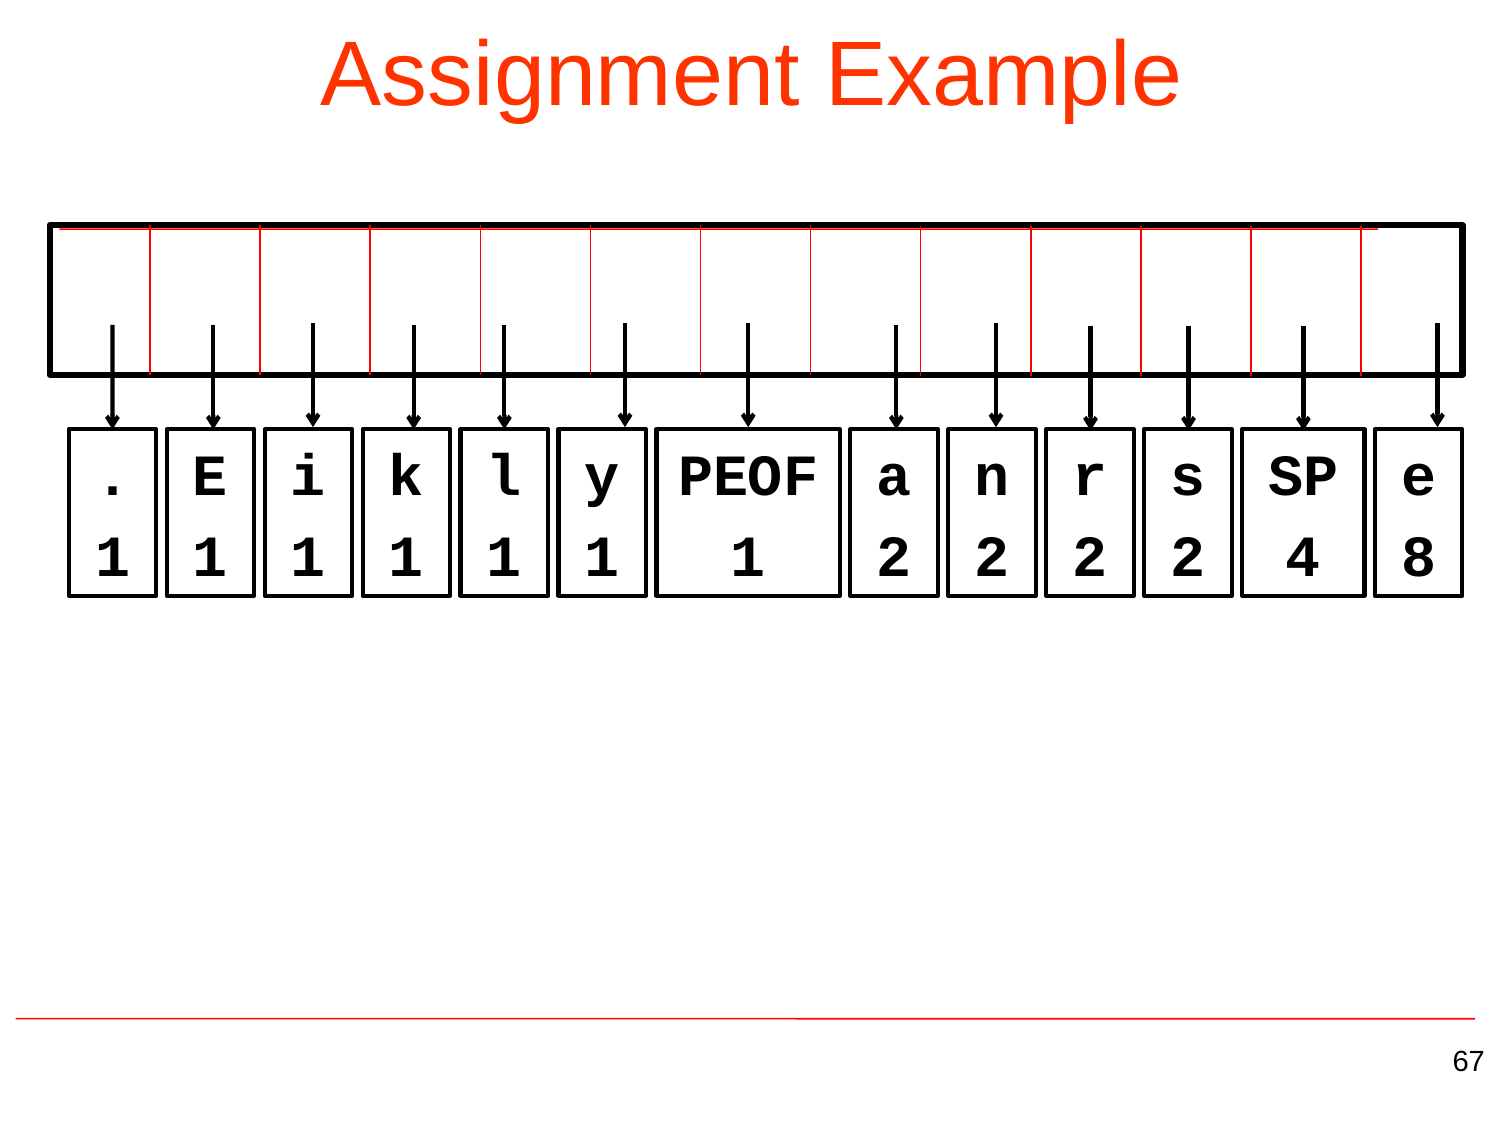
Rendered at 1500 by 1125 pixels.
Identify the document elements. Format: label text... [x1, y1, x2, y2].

text_box [49, 224, 149, 375]
text_box l 1 [460, 429, 549, 596]
text_box y 1 [558, 429, 647, 596]
title Assignment Example [114, 0, 1390, 163]
text_box a 2 [850, 429, 938, 596]
slide_number 67 [1149, 1034, 1500, 1113]
text_box [591, 224, 700, 375]
text_box r 2 [1046, 429, 1134, 596]
text_box k 1 [362, 429, 451, 596]
text_box [701, 224, 810, 375]
text_box e 8 [1374, 429, 1463, 596]
text_box n 2 [948, 429, 1036, 596]
text_box [261, 224, 369, 375]
text_box . 1 [68, 429, 157, 596]
text_box [151, 224, 259, 375]
text_box SP 4 [1242, 429, 1365, 596]
text_box PEOF 1 [656, 429, 840, 596]
text_box s 2 [1144, 429, 1232, 596]
text_box E 1 [166, 429, 255, 596]
text_box [811, 224, 1463, 375]
text_box [371, 224, 479, 375]
text_box [481, 224, 590, 375]
text_box i 1 [264, 429, 353, 596]
